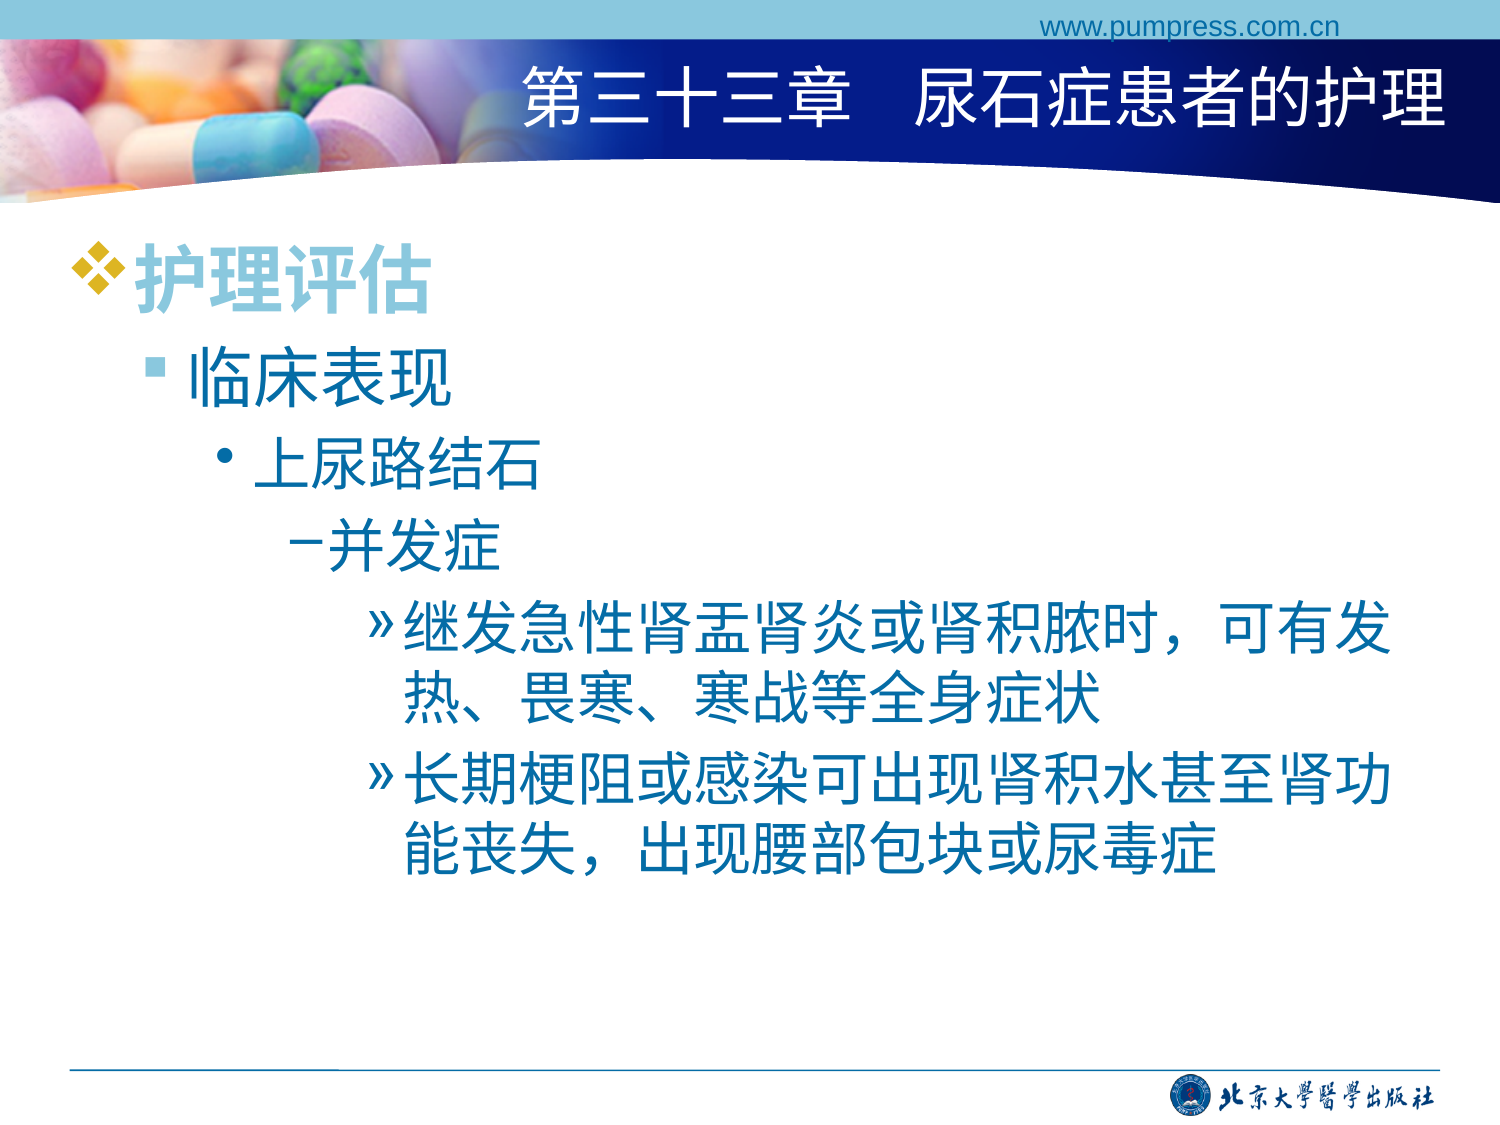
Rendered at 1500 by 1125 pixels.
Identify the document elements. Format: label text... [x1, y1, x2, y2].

slide_number www.pumpress.com.cn [1025, 0, 1463, 38]
picture [0, 40, 1500, 203]
picture [1170, 1074, 1436, 1118]
list 护理评估 临床表现 上尿路结石 并发症 继发急性肾盂肾炎或肾积脓时，可有发热、畏寒、寒战等全身症状 长期梗阻或感染可出现肾积水甚至肾功能丧失，出现腰部包块或尿毒症 [49, 224, 1463, 1026]
title 第三十三章 尿石症患者的护理 [137, 49, 1463, 143]
